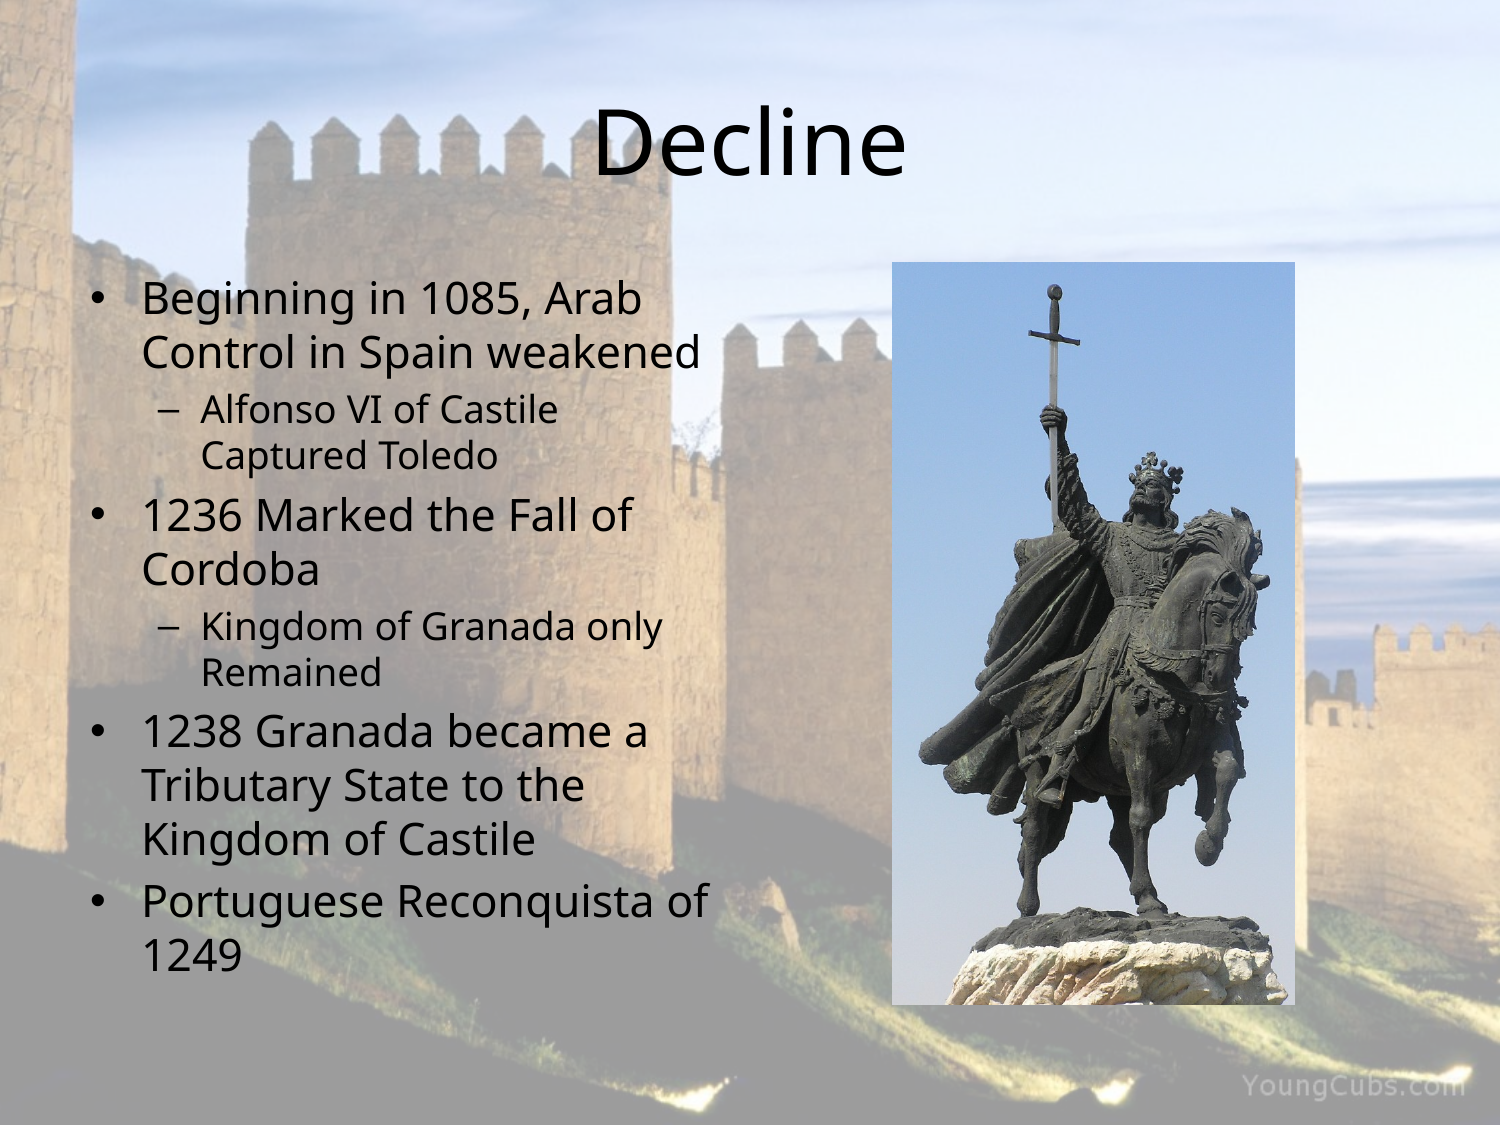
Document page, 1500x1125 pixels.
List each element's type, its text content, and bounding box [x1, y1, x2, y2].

title Decline [75, 45, 1425, 233]
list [892, 262, 1296, 1006]
list Beginning in 1085, Arab Control in Spain weakened Alfonso VI of Castile Captured Toledo 1236 Marked the Fall of Cordoba Kingdom of Granada only Remained 1238 Granada became a Tributary State to the Kingdom of Castile Portuguese Reconquista of 1249 [75, 262, 738, 1005]
